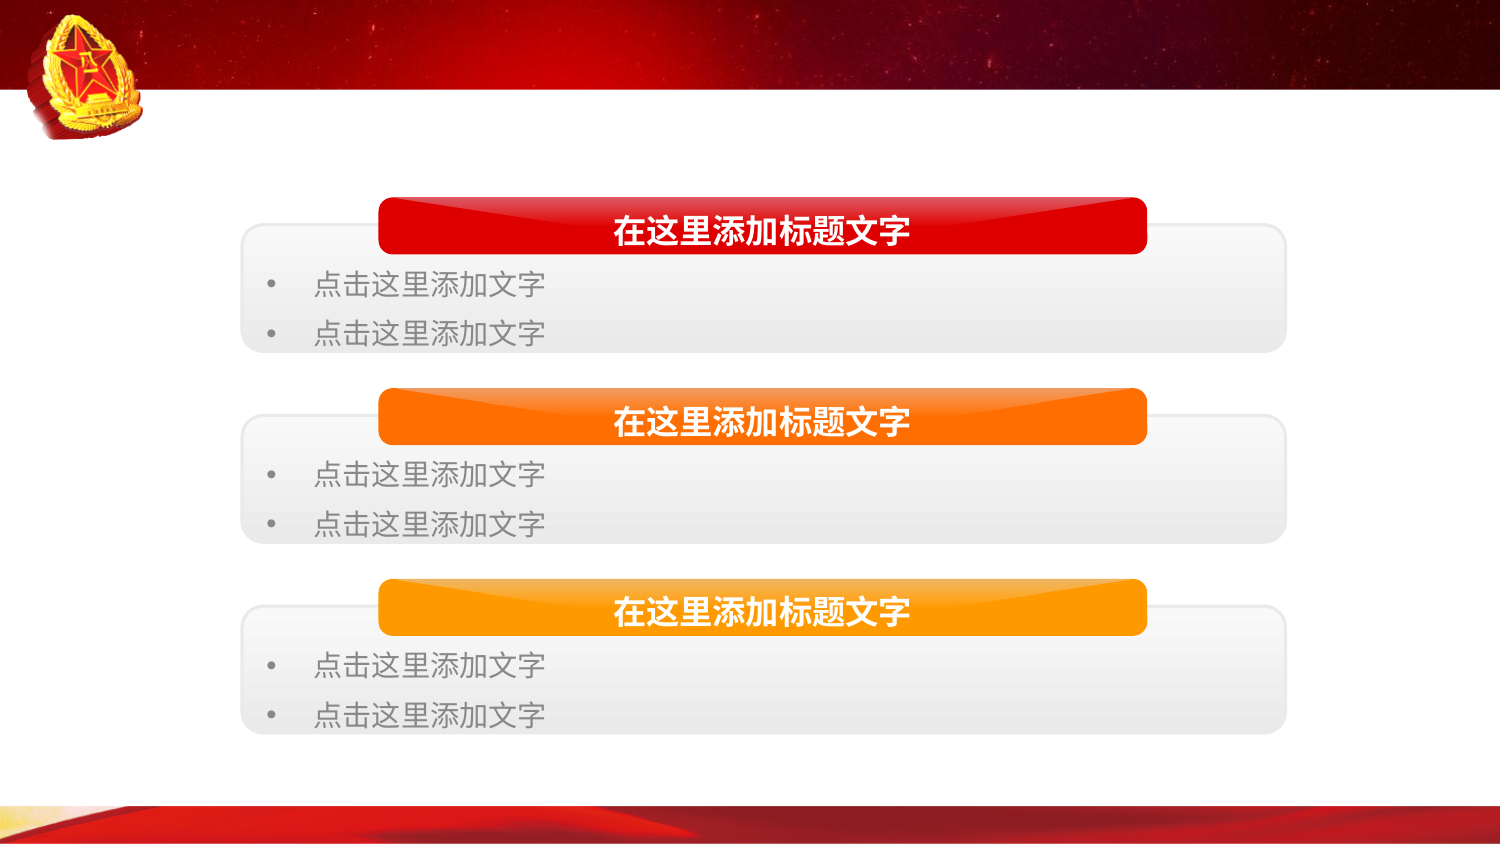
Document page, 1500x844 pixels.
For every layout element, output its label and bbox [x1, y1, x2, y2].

text_box [241, 606, 1286, 744]
text_box [378, 197, 1148, 259]
text_box [378, 388, 1148, 450]
text_box [241, 415, 1286, 553]
picture [0, 0, 1500, 140]
text_box [378, 578, 1148, 640]
picture [0, 807, 1500, 844]
text_box [241, 224, 1286, 363]
